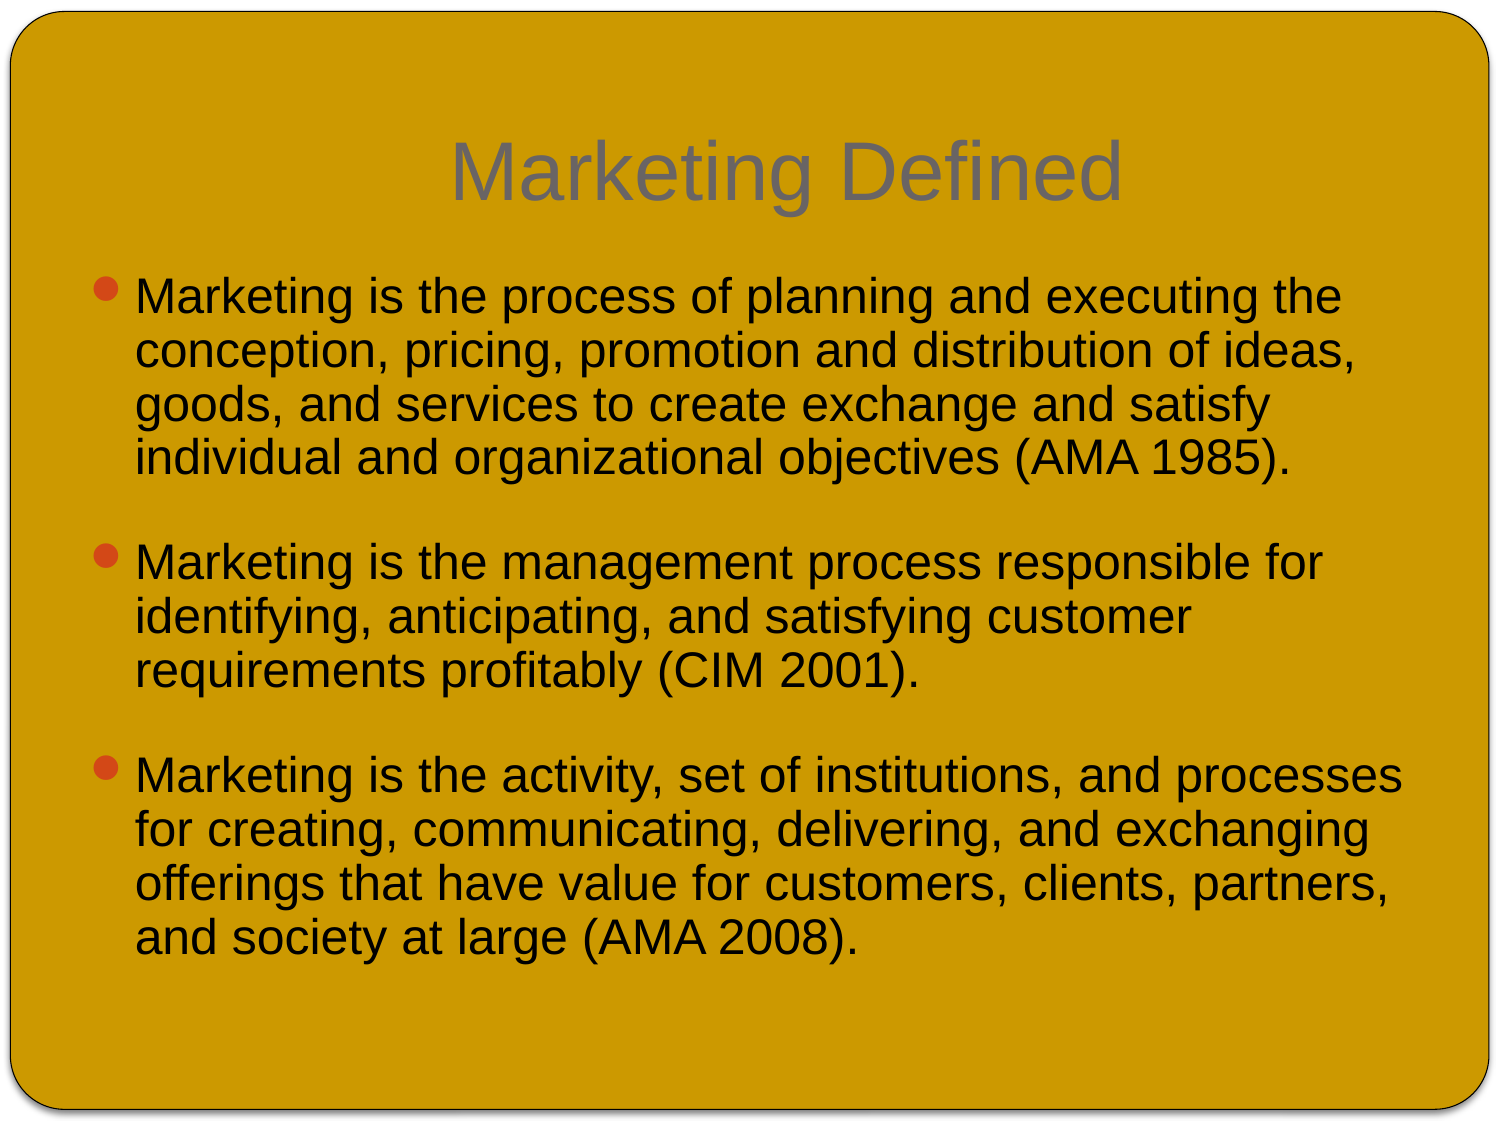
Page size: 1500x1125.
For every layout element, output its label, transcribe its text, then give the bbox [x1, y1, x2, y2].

list Marketing is the process of planning and executing the conception, pricing, promotion and distribution of ideas, goods, and services to create exchange and satisfy individual and organizational objectives (AMA 1985). Marketing is the management process responsible for identifying, anticipating, and satisfying customer requirements profitably (CIM 2001). Marketing is the activity, set of institutions, and processes for creating, communicating, delivering, and exchanging offerings that have value for customers, clients, partners, and society at large (AMA 2008). [74, 262, 1426, 1031]
title Marketing Defined [149, 44, 1426, 233]
